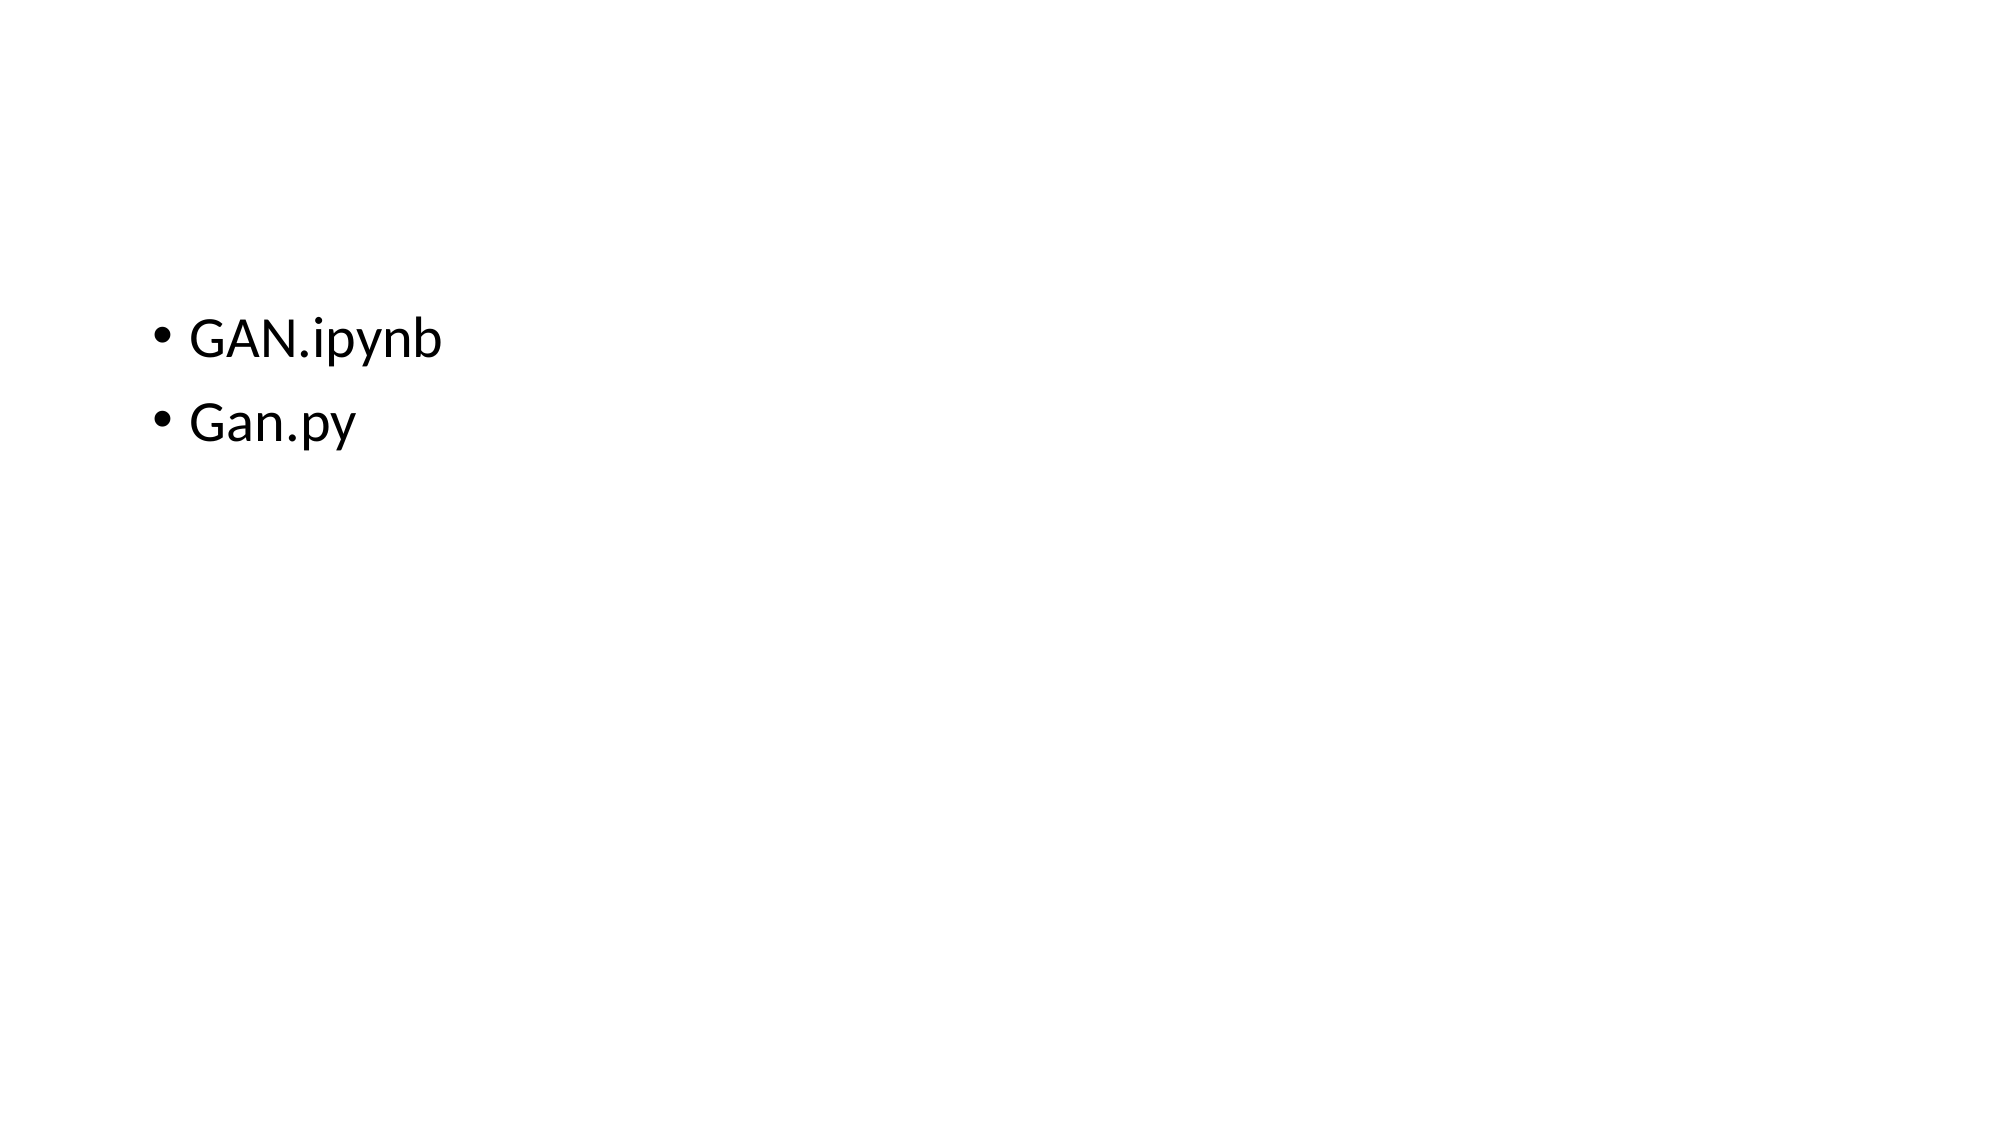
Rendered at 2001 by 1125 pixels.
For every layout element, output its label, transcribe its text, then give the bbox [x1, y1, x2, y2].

list GAN.ipynb Gan.py [137, 299, 1863, 1014]
